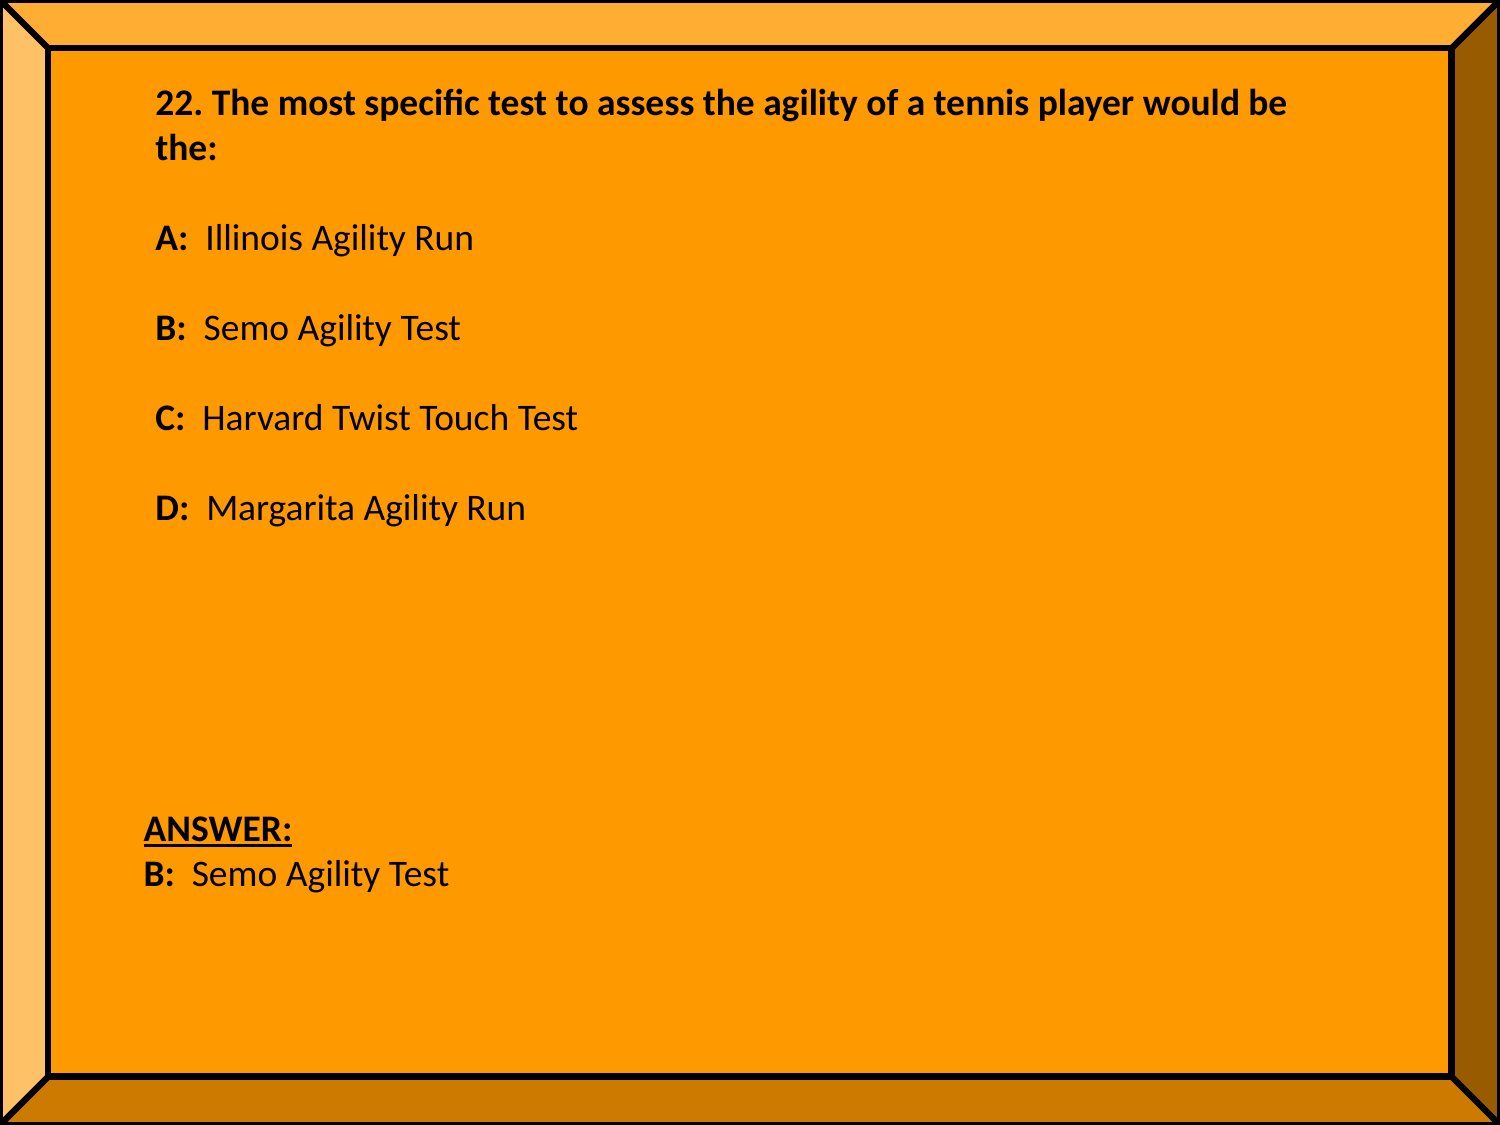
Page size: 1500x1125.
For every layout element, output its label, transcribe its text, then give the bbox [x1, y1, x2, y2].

text_box 22. The most specific test to assess the agility of a tennis player would be the: A: Illinois Agility Run B: Semo Agility Test C: Harvard Twist Touch Test D: Margarita Agility Run [140, 70, 1371, 625]
text_box ANSWER: B: Semo Agility Test [128, 796, 1383, 902]
